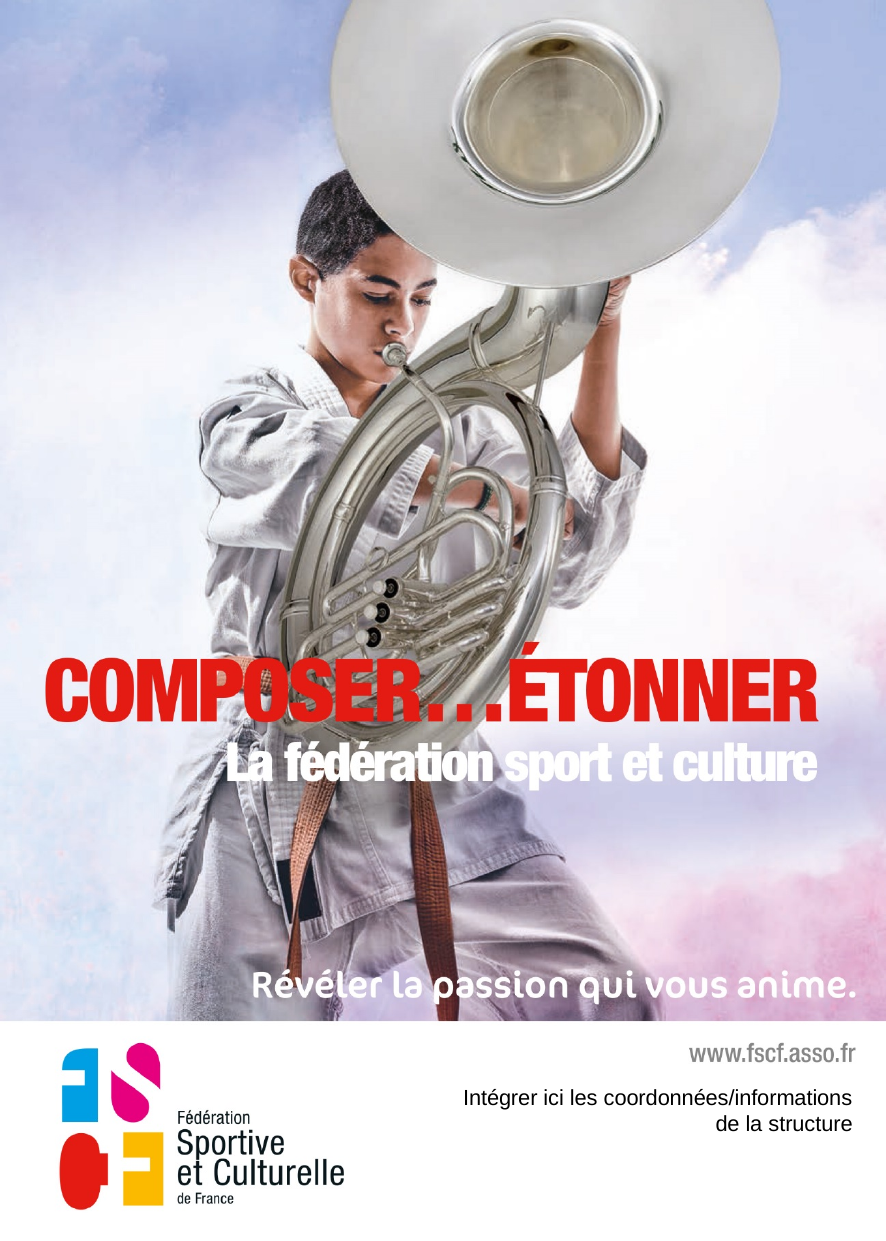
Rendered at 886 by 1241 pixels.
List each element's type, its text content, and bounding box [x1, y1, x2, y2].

picture [0, 0, 886, 1240]
text_box Intégrer ici les coordonnées/informations de la structure [439, 1076, 868, 1144]
